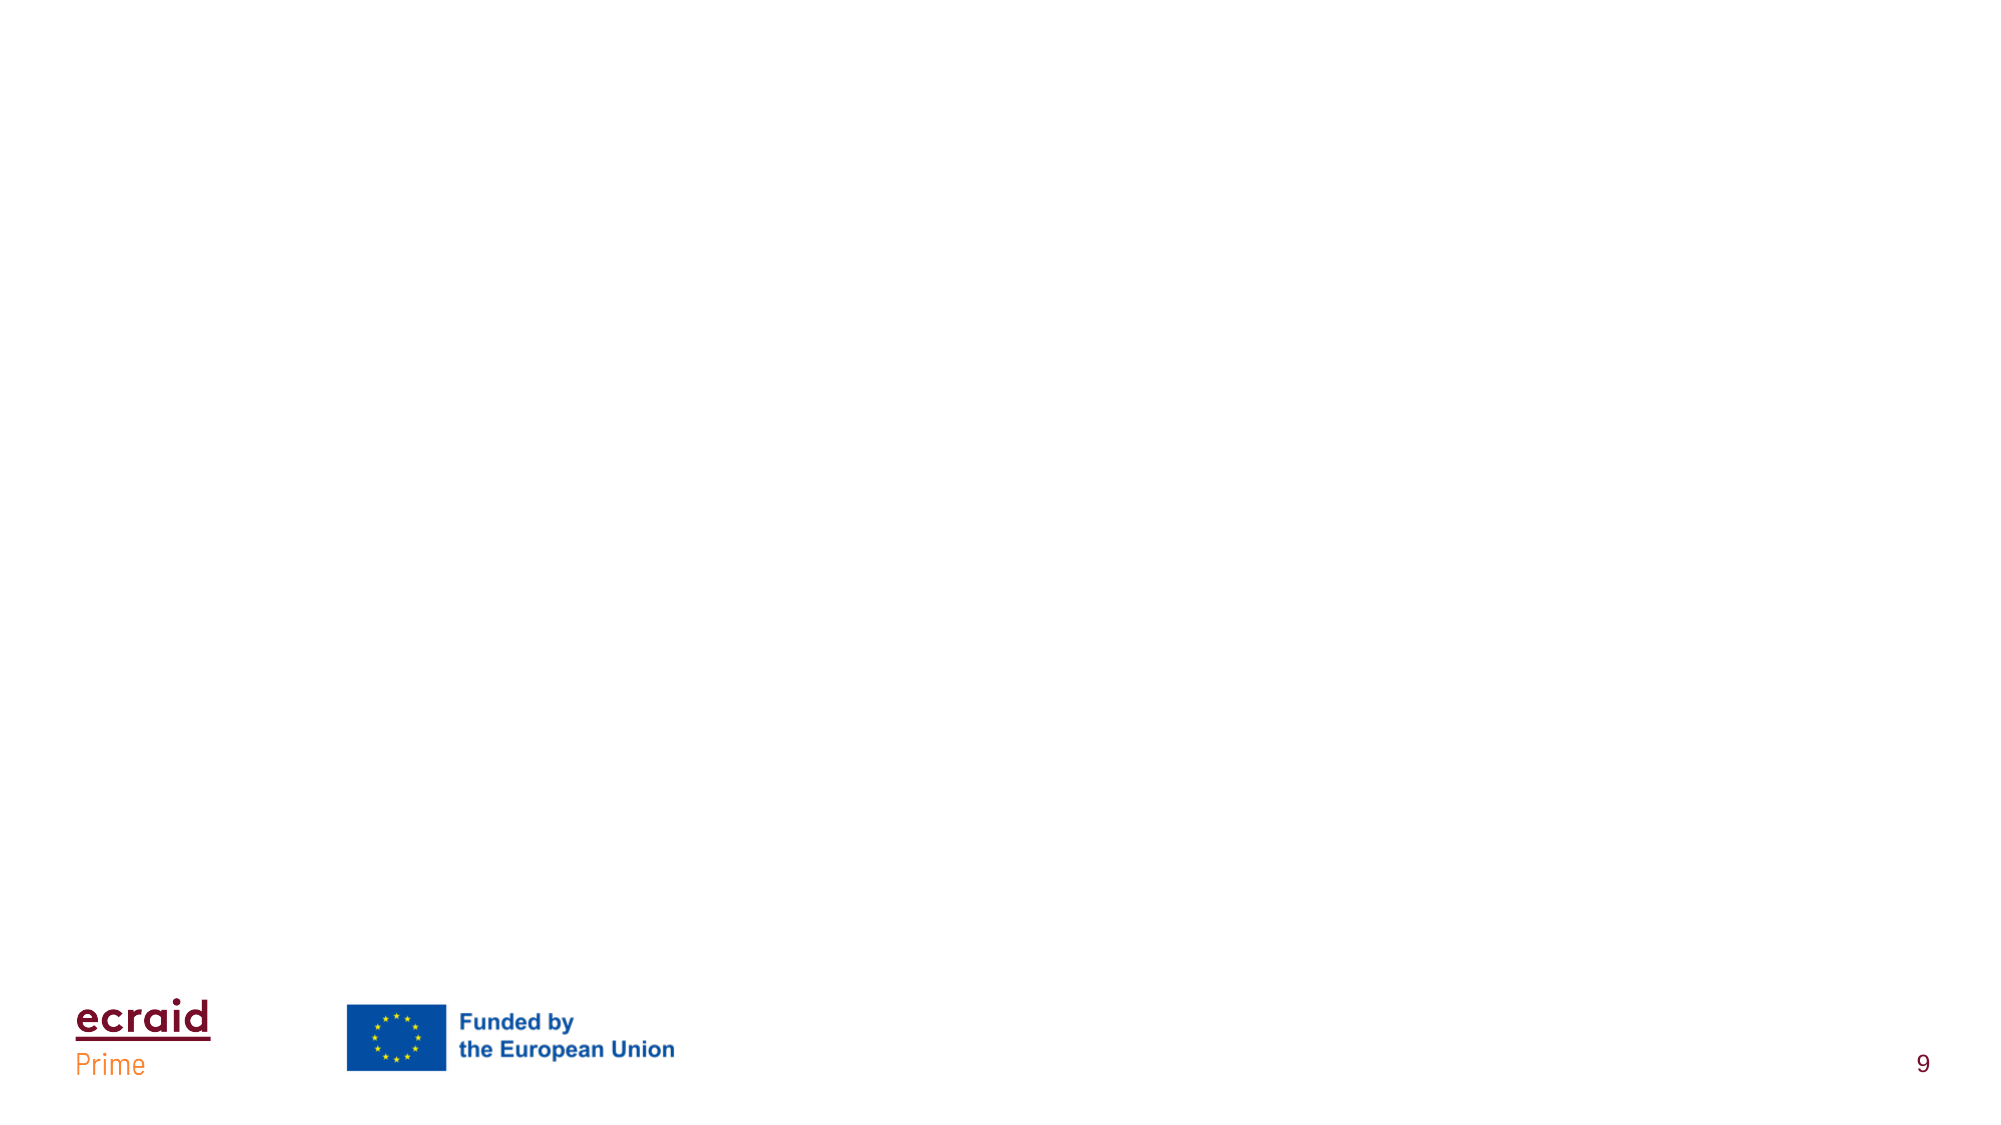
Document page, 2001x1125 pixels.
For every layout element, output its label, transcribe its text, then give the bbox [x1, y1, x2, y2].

slide_number 9 [1843, 1032, 1931, 1074]
picture [54, 986, 232, 1098]
picture [342, 1000, 700, 1076]
